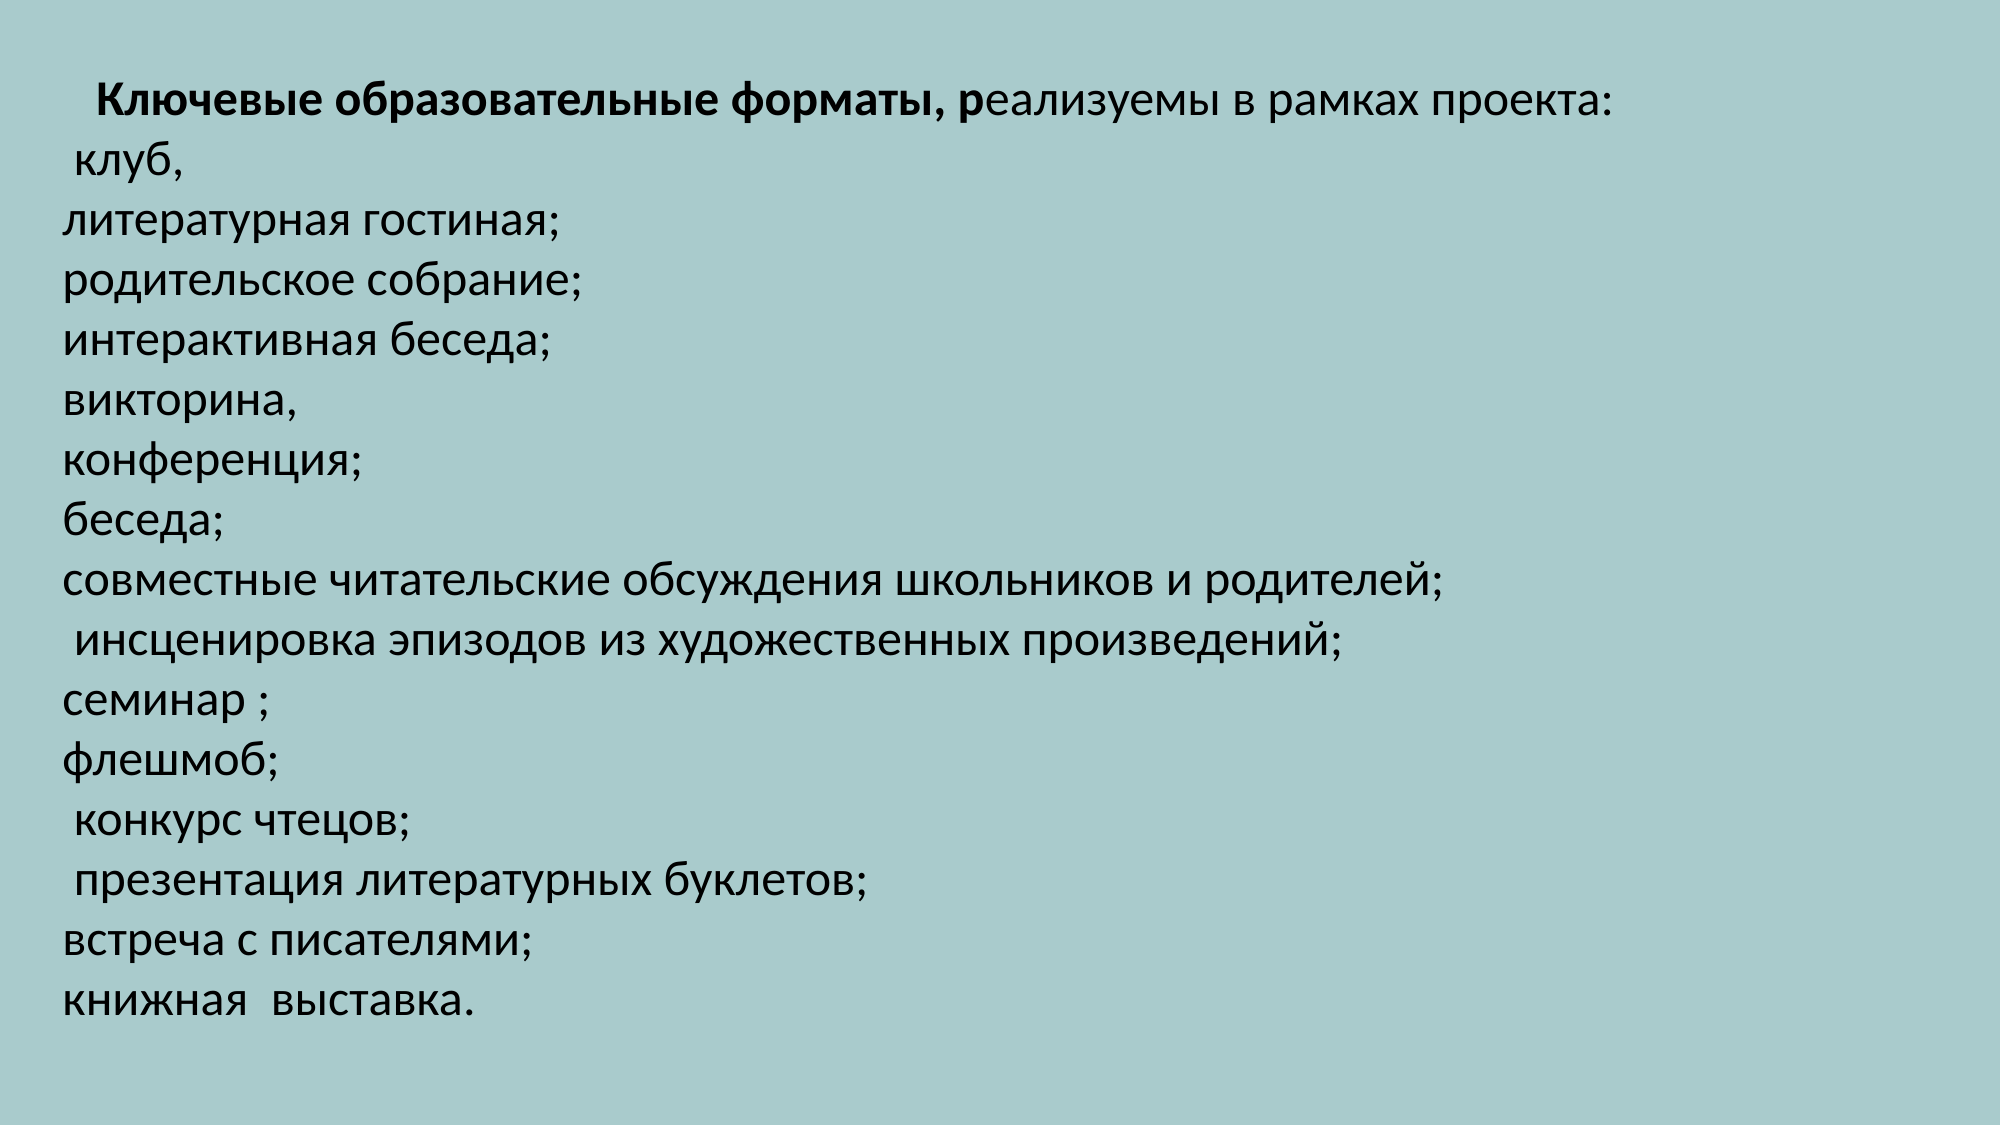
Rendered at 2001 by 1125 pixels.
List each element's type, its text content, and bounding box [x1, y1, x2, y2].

text_box Ключевые образовательные форматы, реализуемы в рамках проекта: клуб, литературная гостиная; родительское собрание; интерактивная беседа; викторина, конференция; беседа; совместные читательские обсуждения школьников и родителей; инсценировка эпизодов из художественных произведений; семинар ; флешмоб; конкурс чтецов; презентация литературных буклетов; встреча с писателями; книжная выставка. [47, 58, 1950, 1093]
